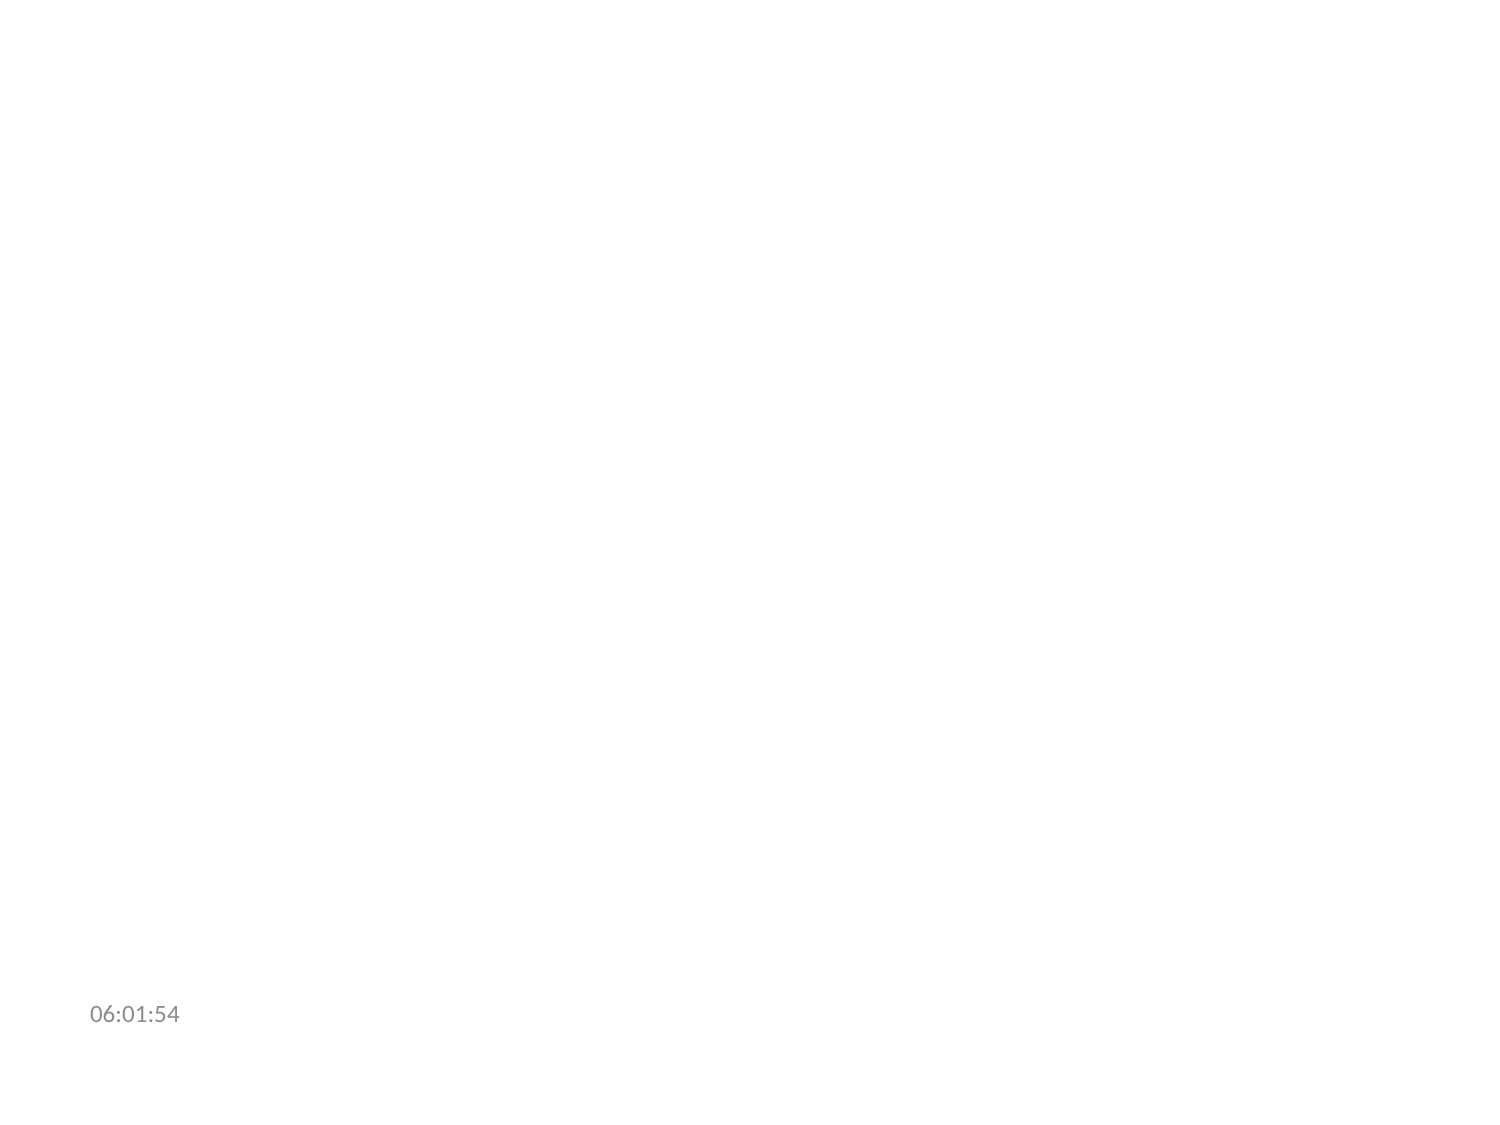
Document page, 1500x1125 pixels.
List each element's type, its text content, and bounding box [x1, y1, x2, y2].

text_box 15:35:09 [75, 982, 425, 1043]
